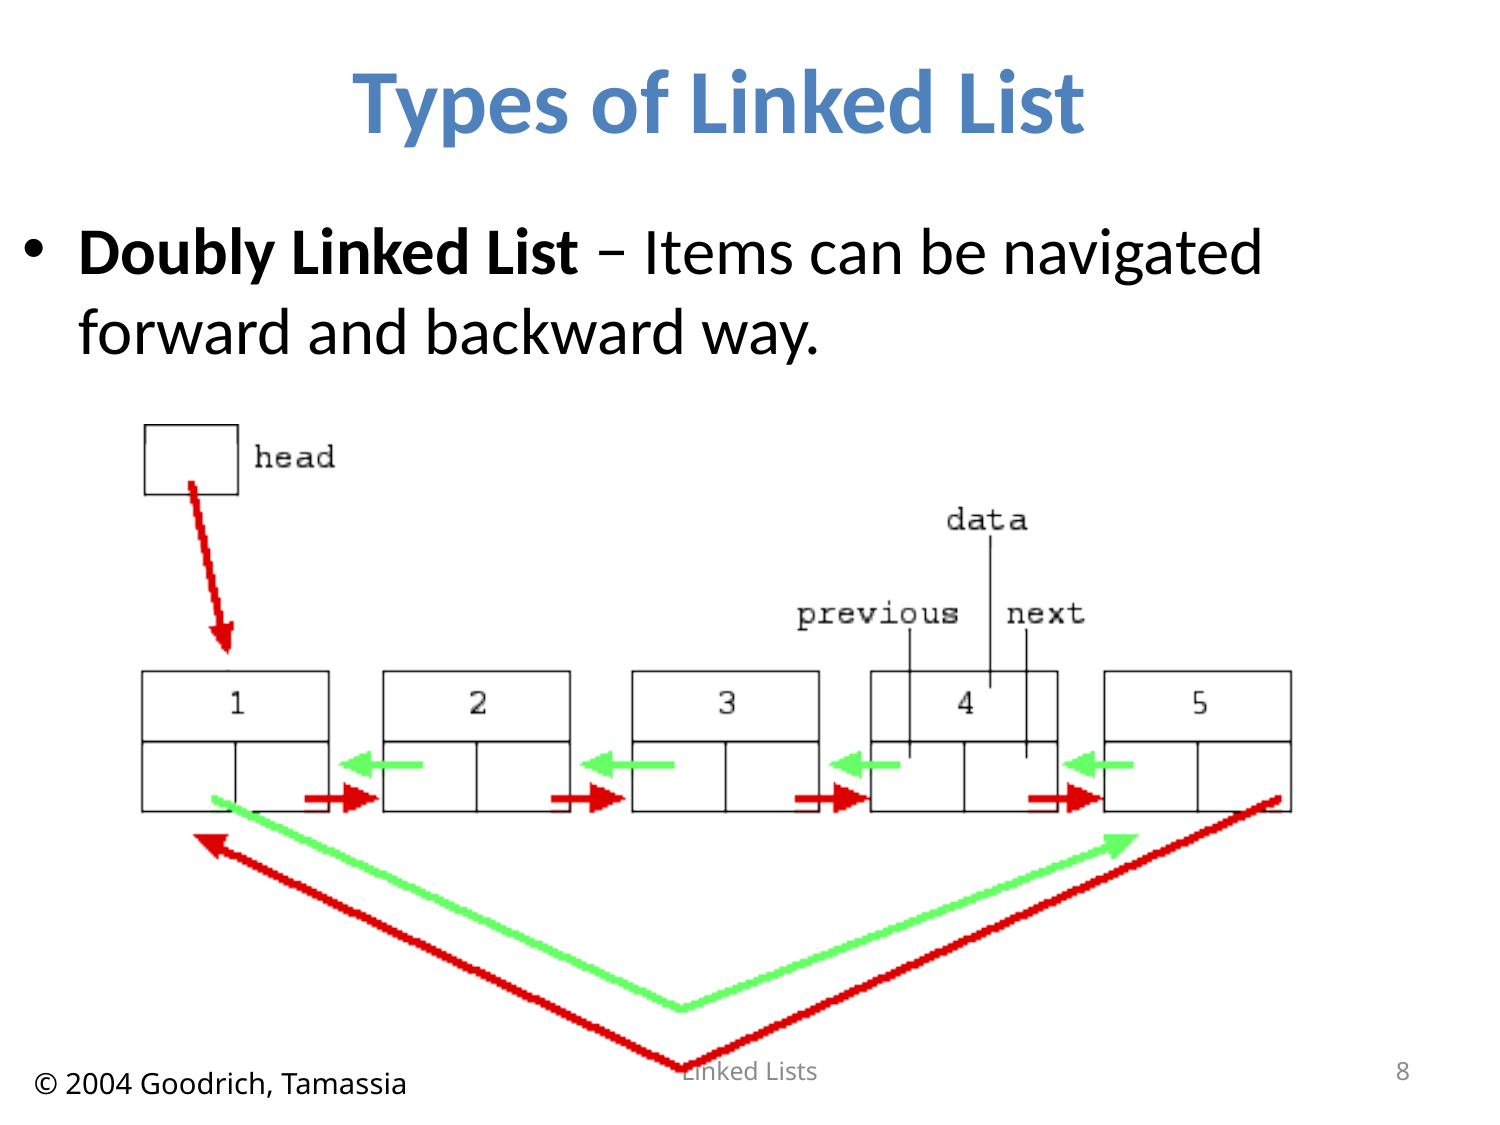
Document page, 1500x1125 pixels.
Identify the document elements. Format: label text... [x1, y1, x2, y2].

slide_number 8 [1304, 1042, 1425, 1103]
list Doubly Linked List − Items can be navigated forward and backward way. [7, 200, 1432, 898]
picture [138, 424, 1301, 1102]
title Types of Linked List [63, 19, 1376, 175]
